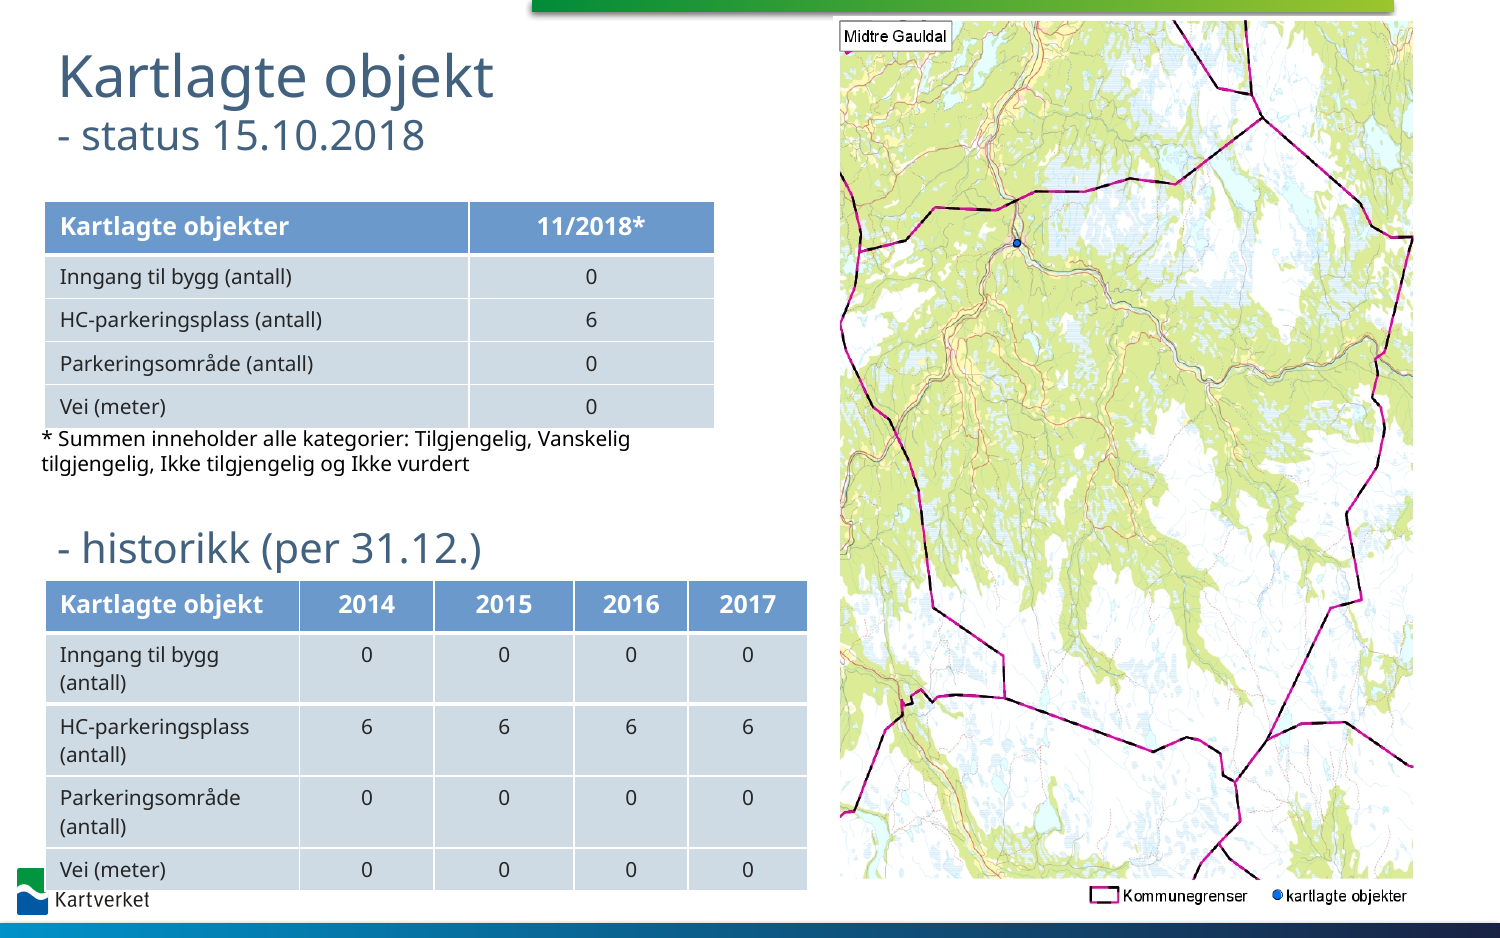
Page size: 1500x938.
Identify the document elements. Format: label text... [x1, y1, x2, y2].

table_cell Inngang til bygg (antall) [45, 257, 468, 298]
table_header 2015 [435, 581, 573, 631]
table_cell 0 [575, 635, 687, 702]
table_header Kartlagte objekter [45, 202, 468, 253]
text_box - historikk (per 31.12.) [42, 496, 828, 580]
table_cell 0 [300, 777, 433, 847]
text_box Kartlagte objekt - status 15.10.2018 [42, 24, 828, 167]
table_cell Vei (meter) [46, 849, 299, 890]
table_cell 0 [689, 849, 807, 890]
table_cell 6 [575, 706, 687, 775]
table_header 2017 [689, 581, 807, 631]
table_cell 0 [689, 635, 807, 702]
table_cell 6 [689, 706, 807, 775]
table_cell 6 [470, 299, 714, 341]
table_cell 0 [689, 777, 807, 847]
table_cell HC-parkeringsplass (antall) [45, 299, 468, 341]
table_cell 0 [575, 777, 687, 847]
table_cell HC-parkeringsplass (antall) [46, 706, 299, 775]
table_cell 0 [300, 849, 433, 890]
text_box * Summen inneholder alle kategorier: Tilgjengelig, Vanskelig tilgjengelig, Ikke tilgjengelig og Ikke vurdert [26, 417, 711, 483]
table_header Kartlagte objekt [46, 581, 299, 631]
table_cell 0 [435, 777, 573, 847]
table_cell 0 [470, 385, 714, 428]
table_header 2016 [575, 581, 687, 631]
table_cell Inngang til bygg (antall) [46, 635, 299, 702]
table_cell 0 [470, 342, 714, 384]
table_cell Parkeringsområde (antall) [45, 342, 468, 384]
table_cell 6 [300, 706, 433, 775]
table_header 11/2018* [470, 202, 714, 253]
table_cell Vei (meter) [45, 385, 468, 417]
table_cell 0 [300, 635, 433, 702]
table_cell 0 [435, 849, 573, 890]
table_cell 0 [575, 849, 687, 890]
table_header 2014 [300, 581, 433, 631]
table_cell 0 [470, 257, 714, 298]
table_cell 6 [435, 706, 573, 775]
picture [833, 16, 1419, 913]
table_cell Parkeringsområde (antall) [46, 777, 299, 847]
table_cell 0 [435, 635, 573, 702]
